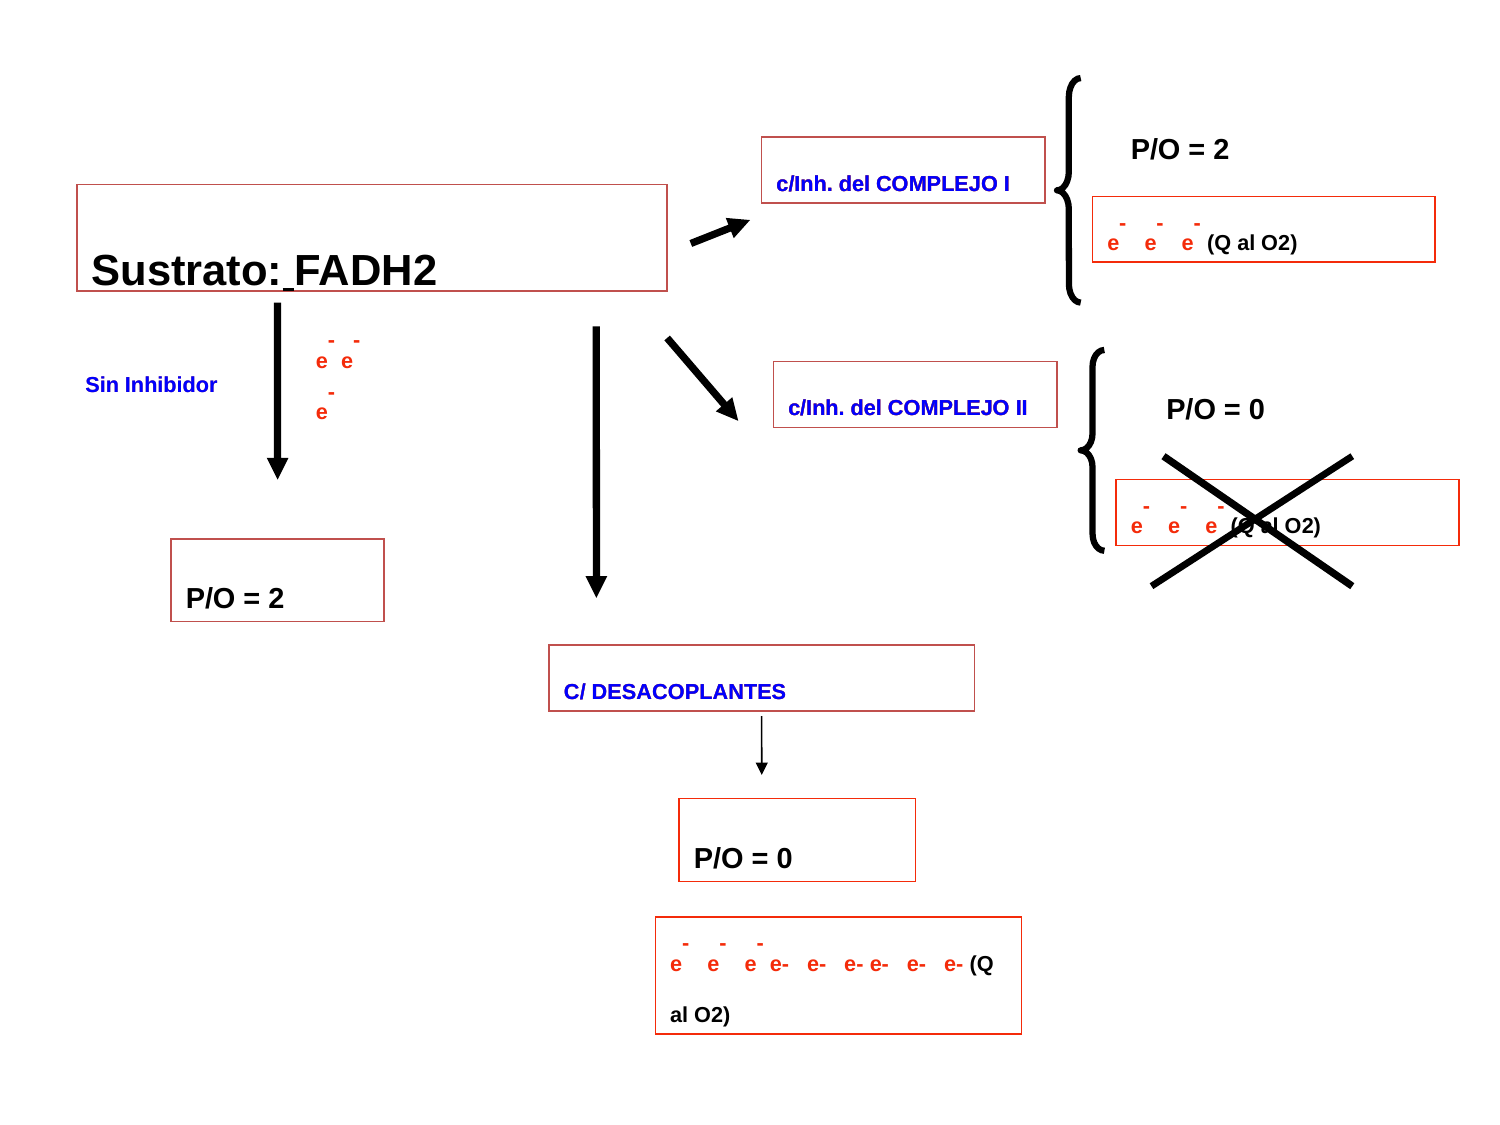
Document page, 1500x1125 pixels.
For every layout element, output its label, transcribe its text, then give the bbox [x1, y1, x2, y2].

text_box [1115, 455, 1460, 587]
text_box P/O = 2 [171, 538, 384, 622]
text_box e- e- e- (Q al O2) [1092, 196, 1436, 263]
text_box P/O = 0 [1151, 349, 1353, 433]
text_box C/ DESACOPLANTES [549, 645, 975, 712]
text_box [1057, 78, 1081, 303]
text_box Sustrato: FADH2 [76, 184, 668, 291]
text_box [271, 404, 284, 480]
text_box Sin Inhibidor [70, 337, 290, 404]
text_box e- e- e- [301, 314, 396, 432]
text_box c/Inh. del COMPLEJO II [773, 361, 1058, 428]
text_box c/Inh. del COMPLEJO I [761, 137, 1046, 204]
text_box P/O = 2 [1116, 90, 1341, 174]
text_box [667, 337, 739, 421]
text_box [590, 326, 603, 598]
text_box [1080, 349, 1105, 551]
text_box [690, 218, 751, 244]
text_box P/O = 0 [679, 798, 916, 882]
text_box [755, 716, 768, 775]
text_box e- e- e- e- e- e- e- e- e- (Q al O2) [655, 916, 1022, 1034]
